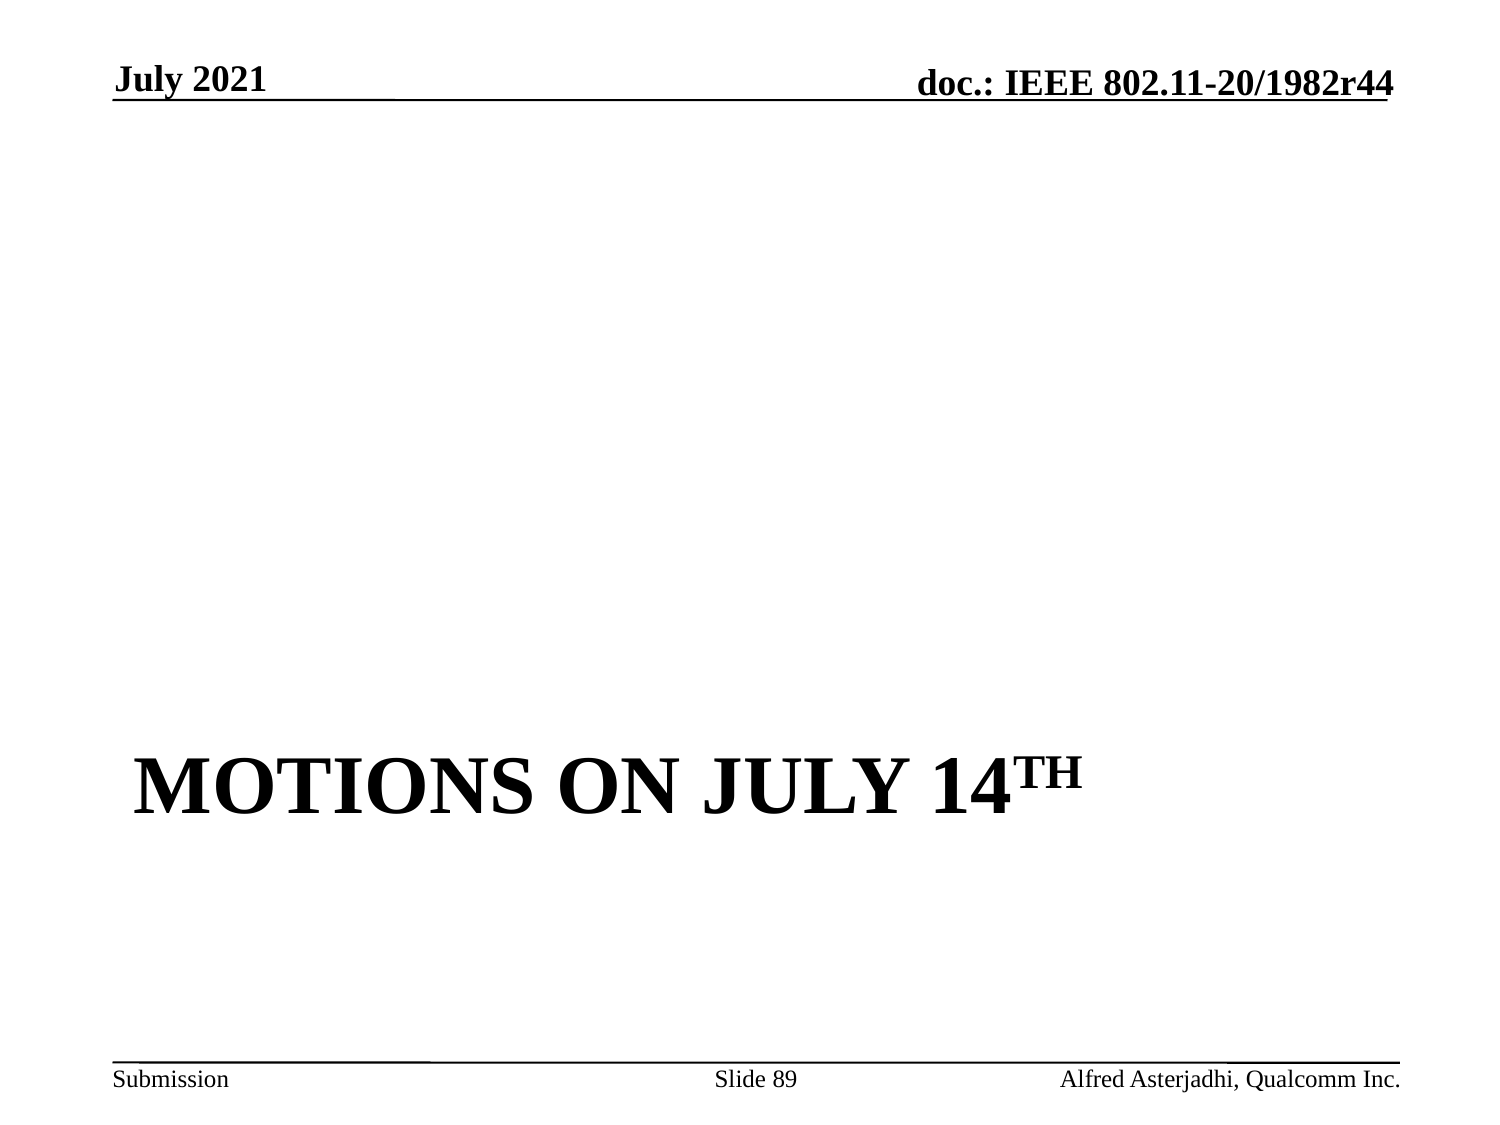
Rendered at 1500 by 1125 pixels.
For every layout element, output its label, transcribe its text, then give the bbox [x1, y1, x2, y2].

slide_number Slide 89 [712, 1061, 800, 1123]
title Motions on July 14th [118, 722, 1394, 947]
footer Alfred Asterjadhi, Qualcomm Inc. [878, 1061, 1402, 1093]
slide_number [114, 54, 423, 100]
